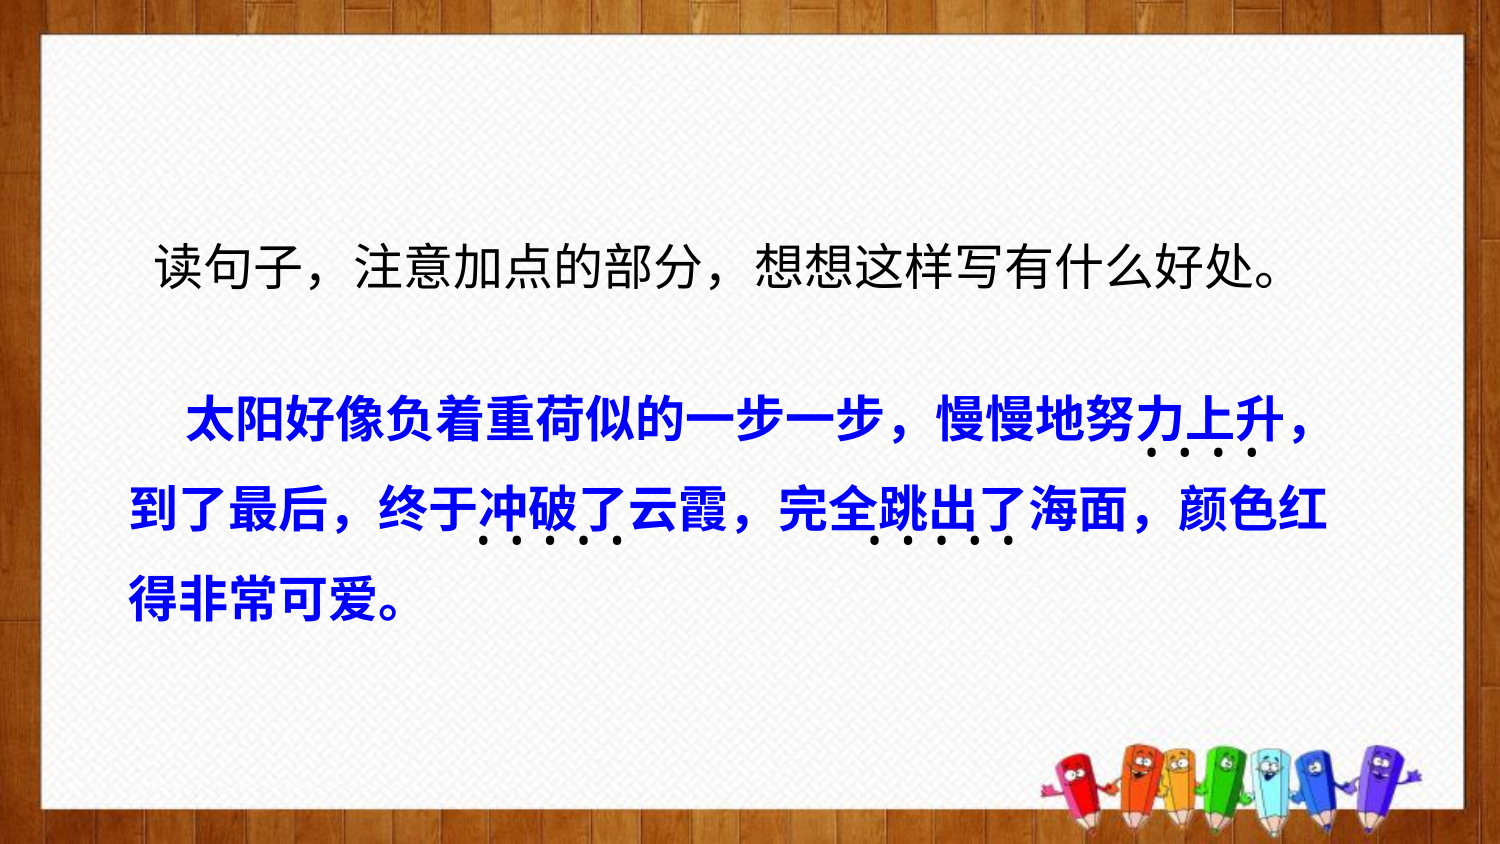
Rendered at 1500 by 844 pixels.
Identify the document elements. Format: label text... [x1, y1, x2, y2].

picture [0, 0, 1500, 844]
text_box • • • • • [461, 509, 739, 569]
text_box 太阳好像负着重荷似的一步一步，慢慢地努力上升，到了最后，终于冲破了云霞，完全跳出了海面，颜色红得非常可爱。 [114, 350, 1354, 636]
text_box 读句子，注意加点的部分，想想这样写有什么好处。 [142, 220, 1326, 302]
text_box • • • • • [852, 509, 1130, 569]
text_box • • • • [1129, 421, 1354, 482]
